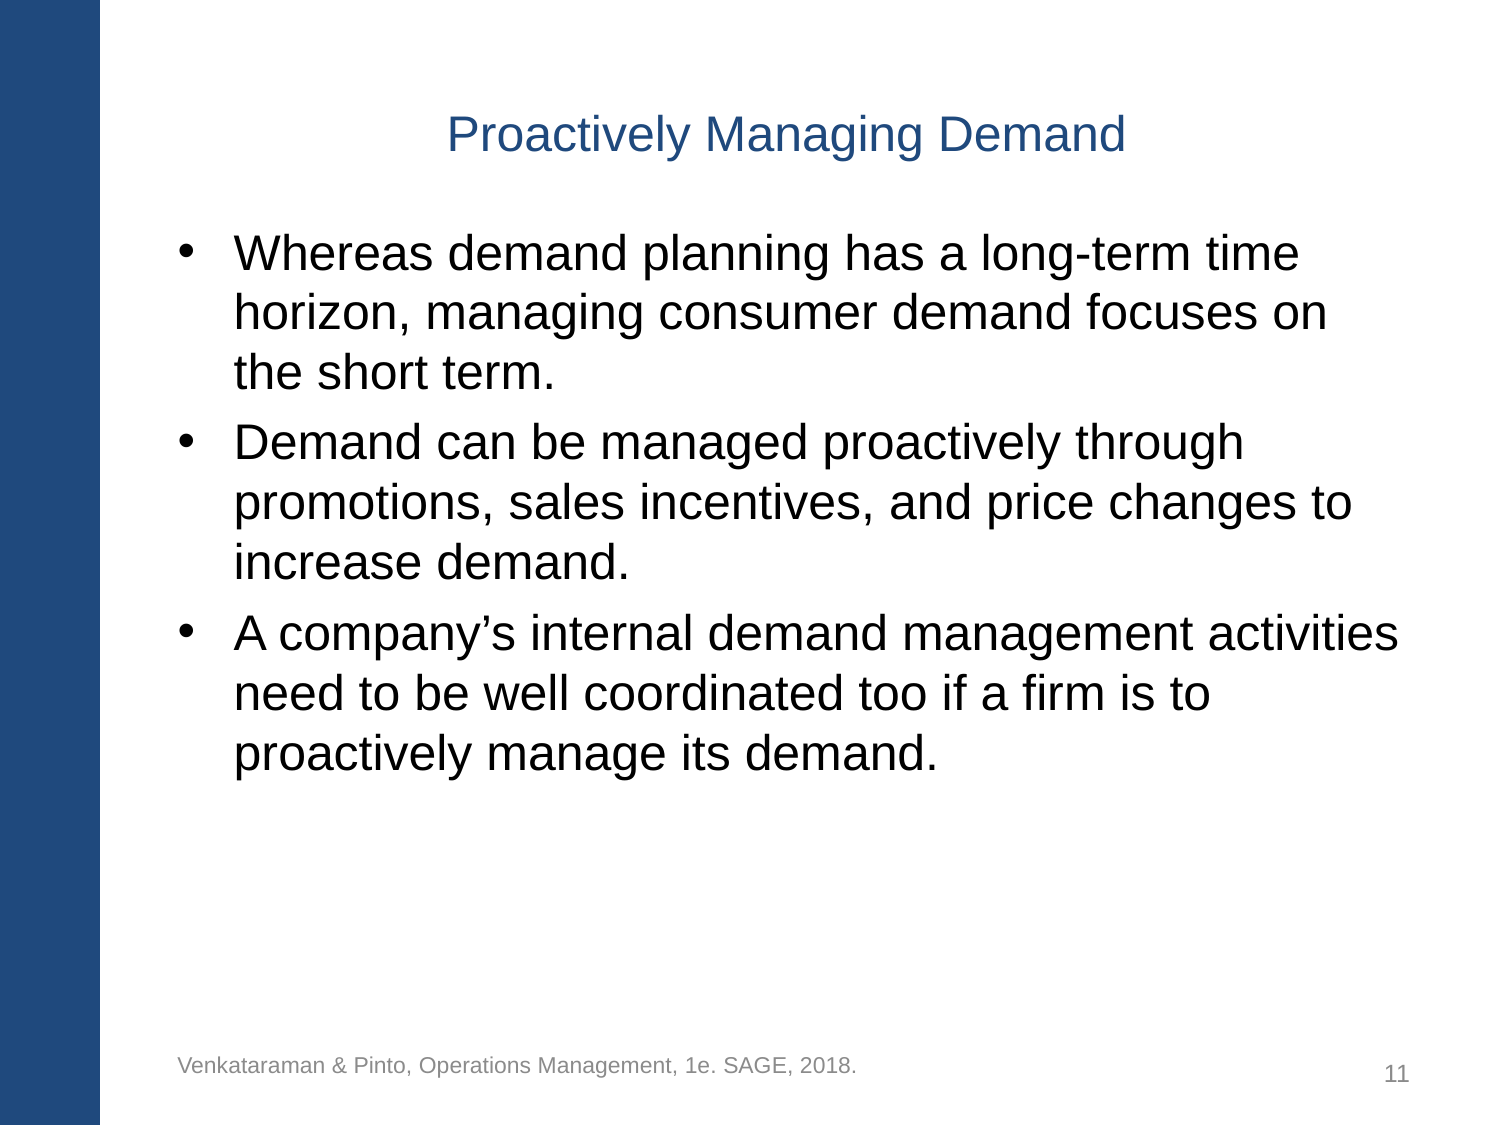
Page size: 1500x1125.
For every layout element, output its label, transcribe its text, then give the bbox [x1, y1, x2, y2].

slide_number 11 [1350, 1042, 1425, 1103]
title Proactively Managing Demand [162, 37, 1425, 212]
list Whereas demand planning has a long-term time horizon, managing consumer demand focuses on the short term. Demand can be managed proactively through promotions, sales incentives, and price changes to increase demand. A company’s internal demand management activities need to be well coordinated too if a firm is to proactively manage its demand. [162, 212, 1425, 1013]
footer Venkataraman & Pinto, Operations Management, 1e. SAGE, 2018. [162, 1042, 1313, 1103]
